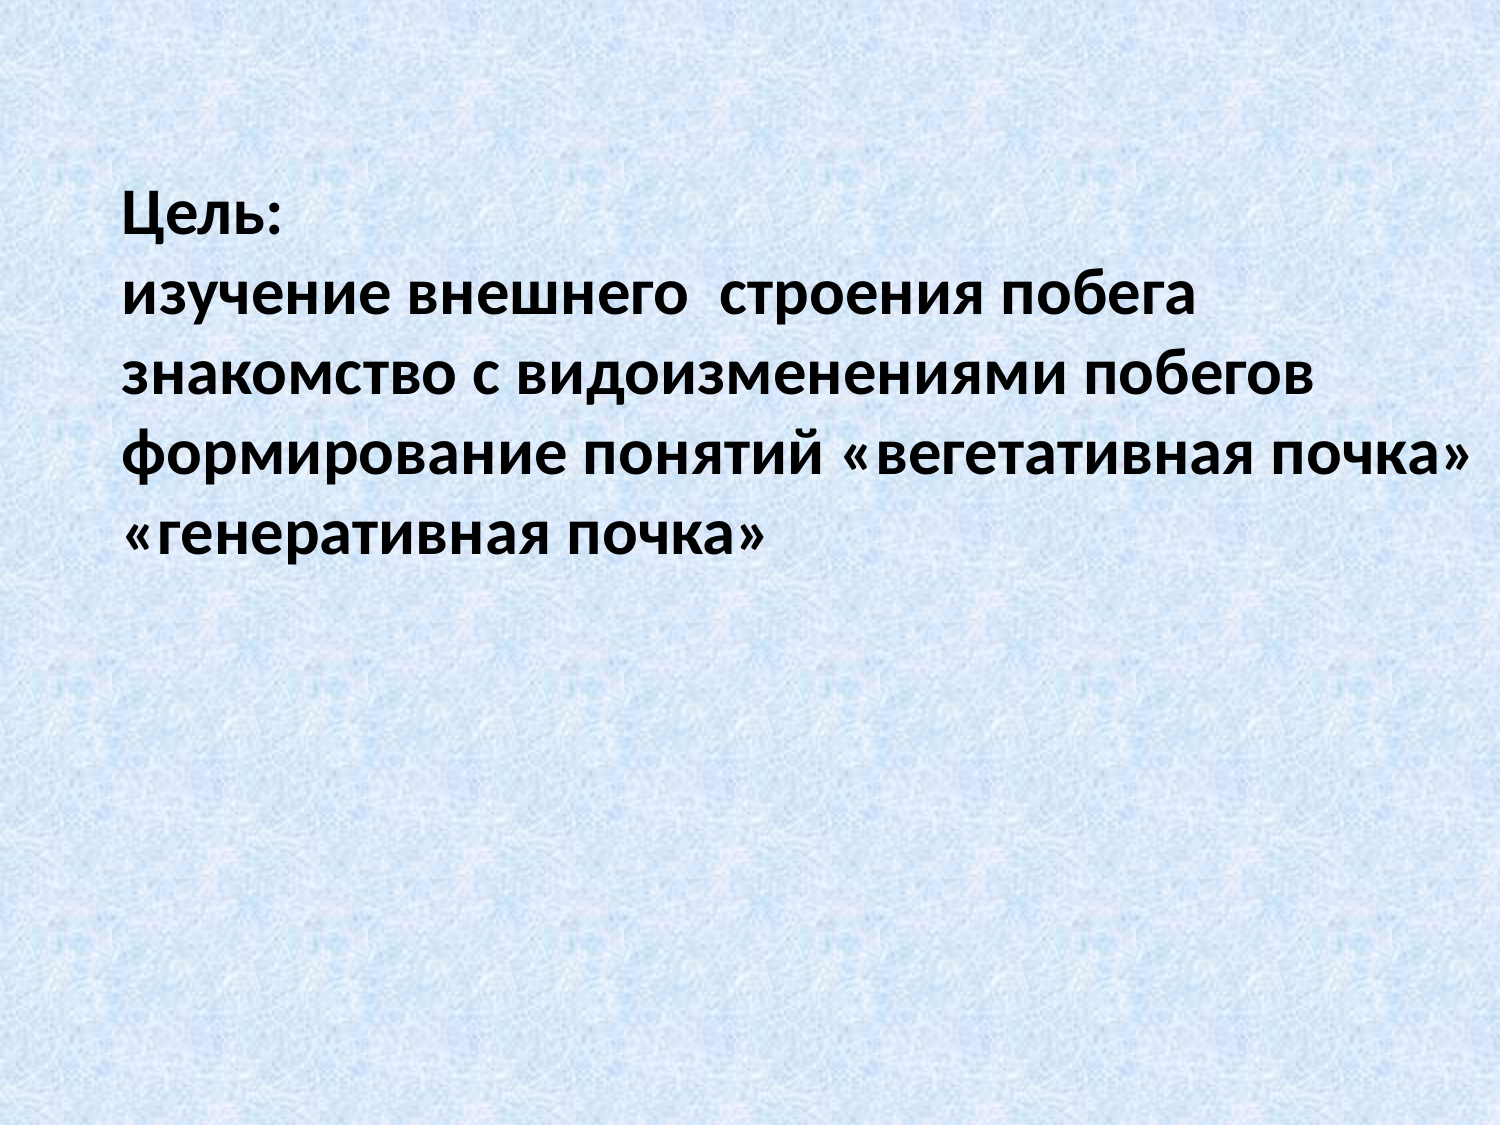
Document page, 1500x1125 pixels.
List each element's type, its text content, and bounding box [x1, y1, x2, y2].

picture [0, 0, 1500, 1125]
text_box Цель: изучение внешнего строения побега знакомство с видоизменениями побегов формирование понятий «вегетативная почка» «генеративная почка» [107, 160, 1493, 576]
